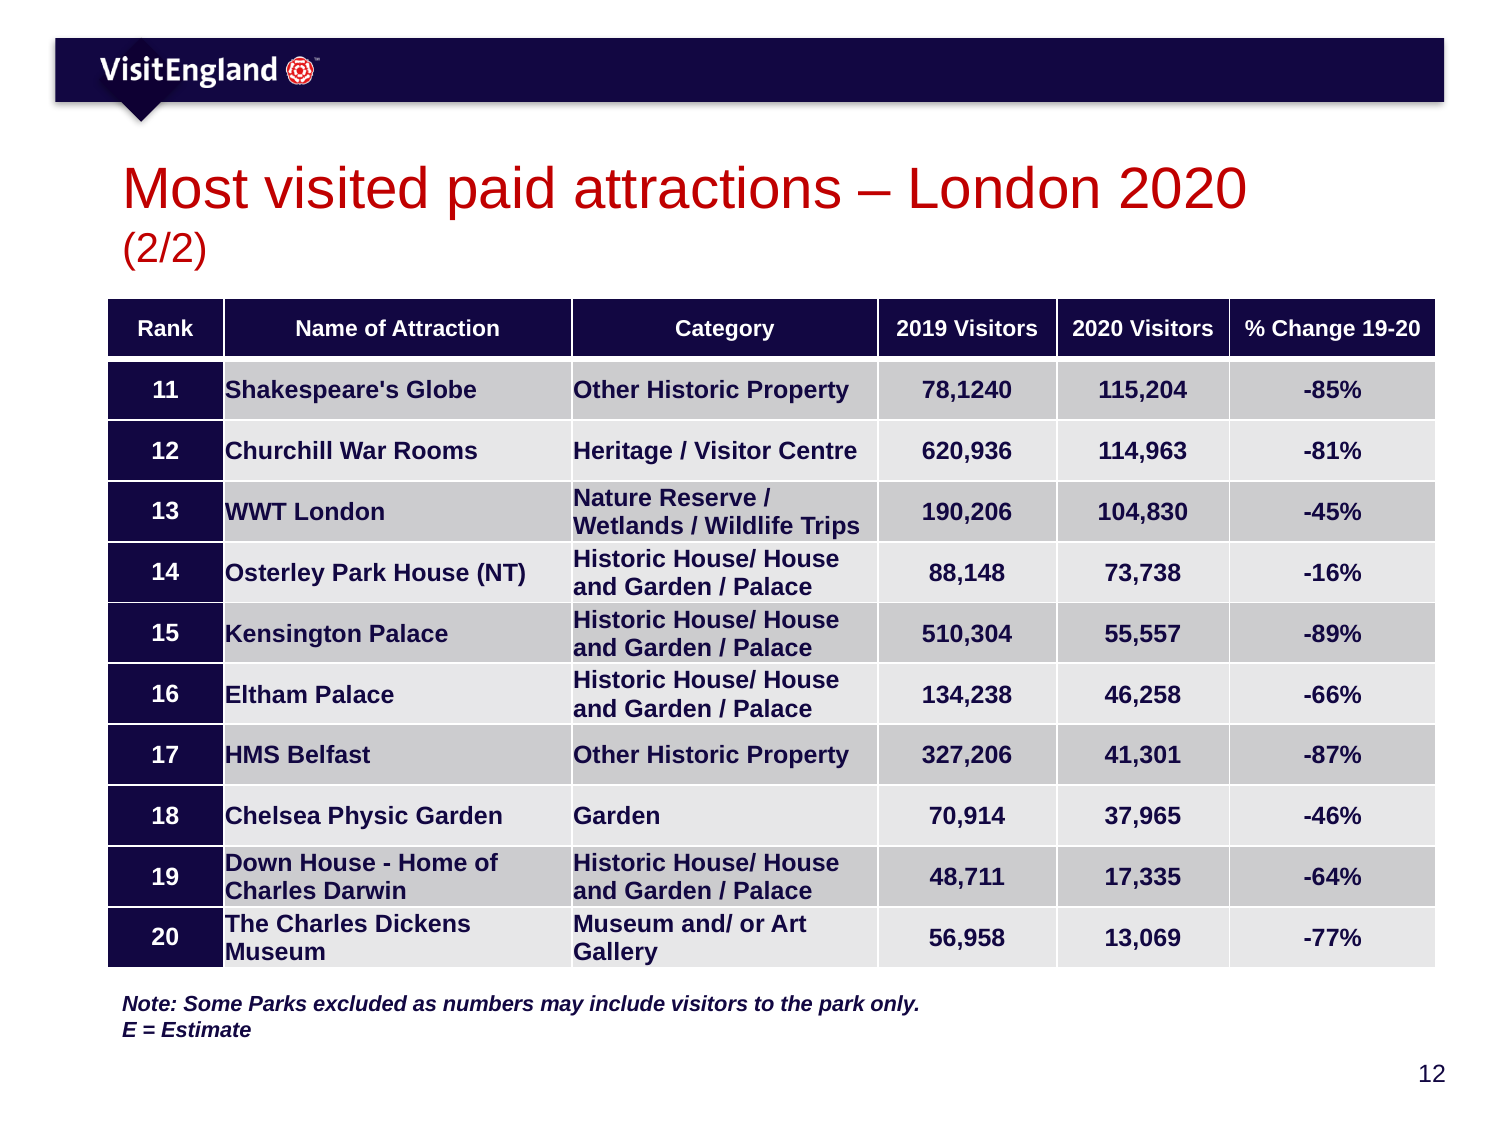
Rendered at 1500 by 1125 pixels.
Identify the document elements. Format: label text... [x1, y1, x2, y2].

table_cell 19 [108, 847, 223, 906]
table_cell The Charles Dickens Museum [225, 908, 571, 967]
table_cell Other Historic Property [573, 362, 877, 419]
table_cell 510,304 [879, 603, 1056, 662]
table_cell Chelsea Physic Garden [225, 786, 571, 845]
table_cell Historic House/ House and Garden / Palace [573, 847, 877, 906]
table_cell Historic House/ House and Garden / Palace [573, 603, 877, 662]
table_cell Osterley Park House (NT) [225, 543, 571, 602]
table_cell 73,738 [1058, 543, 1229, 602]
table_cell Shakespeare's Globe [225, 362, 571, 419]
table_cell 18 [108, 786, 223, 845]
table_cell -89% [1230, 603, 1435, 662]
table_cell 37,965 [1058, 786, 1229, 845]
table_cell Garden [573, 786, 877, 845]
table_cell Nature Reserve / Wetlands / Wildlife Trips [573, 482, 877, 541]
table_cell 114,963 [1058, 421, 1229, 480]
table_cell Churchill War Rooms [225, 421, 571, 480]
table_cell -87% [1230, 725, 1435, 784]
table_header 2019 Visitors [879, 299, 1056, 356]
table_cell HMS Belfast [225, 725, 571, 784]
table_cell -16% [1230, 543, 1435, 602]
table_cell 20 [108, 908, 223, 967]
table_cell 11 [108, 362, 223, 419]
table_cell 15 [108, 603, 223, 662]
table_cell Down House - Home of Charles Darwin [225, 847, 571, 906]
table_header 2020 Visitors [1058, 299, 1229, 356]
table_cell WWT London [225, 482, 571, 541]
table_cell 12 [108, 421, 223, 480]
table_cell -64% [1230, 847, 1435, 906]
table_cell 13,069 [1058, 908, 1229, 967]
table_cell 327,206 [879, 725, 1056, 784]
table_cell Historic House/ House and Garden / Palace [573, 664, 877, 723]
table_header Name of Attraction [225, 299, 571, 356]
table_cell 56,958 [879, 908, 1056, 967]
table_cell 78,1240 [879, 362, 1056, 419]
table_cell 88,148 [879, 543, 1056, 602]
table_cell 620,936 [879, 421, 1056, 480]
table_cell Museum and/ or Art Gallery [573, 908, 877, 967]
table_cell Heritage / Visitor Centre [573, 421, 877, 480]
picture [95, 56, 322, 88]
table_header Category [573, 299, 877, 356]
table_cell Kensington Palace [225, 603, 571, 662]
text_box Note: Some Parks excluded as numbers may include visitors to the park only. E = Estimate [107, 982, 1405, 1050]
table_cell Other Historic Property [573, 725, 877, 784]
table_cell 134,238 [879, 664, 1056, 723]
table_cell 70,914 [879, 786, 1056, 845]
table_cell -46% [1230, 786, 1435, 845]
table_cell -81% [1230, 421, 1435, 480]
table_cell 14 [108, 543, 223, 602]
table_cell 48,711 [879, 847, 1056, 906]
table_cell 16 [108, 664, 223, 723]
table_cell -45% [1230, 482, 1435, 541]
table_cell 13 [108, 482, 223, 541]
table_cell 17,335 [1058, 847, 1229, 906]
table_cell -85% [1230, 362, 1435, 419]
table_cell -66% [1230, 664, 1435, 723]
table_cell -77% [1230, 908, 1435, 967]
title Most visited paid attractions – London 2020 (2/2) [107, 143, 1445, 276]
table_cell Eltham Palace [225, 664, 571, 723]
table_cell Historic House/ House and Garden / Palace [573, 543, 877, 602]
table_cell 115,204 [1058, 362, 1229, 419]
table_cell 46,258 [1058, 664, 1229, 723]
table_cell 55,557 [1058, 603, 1229, 662]
table_cell 41,301 [1058, 725, 1229, 784]
table_cell 17 [108, 725, 223, 784]
table_cell 190,206 [879, 482, 1056, 541]
table_header % Change 19-20 [1230, 299, 1435, 356]
table_header Rank [108, 299, 223, 356]
table_cell 104,830 [1058, 482, 1229, 541]
